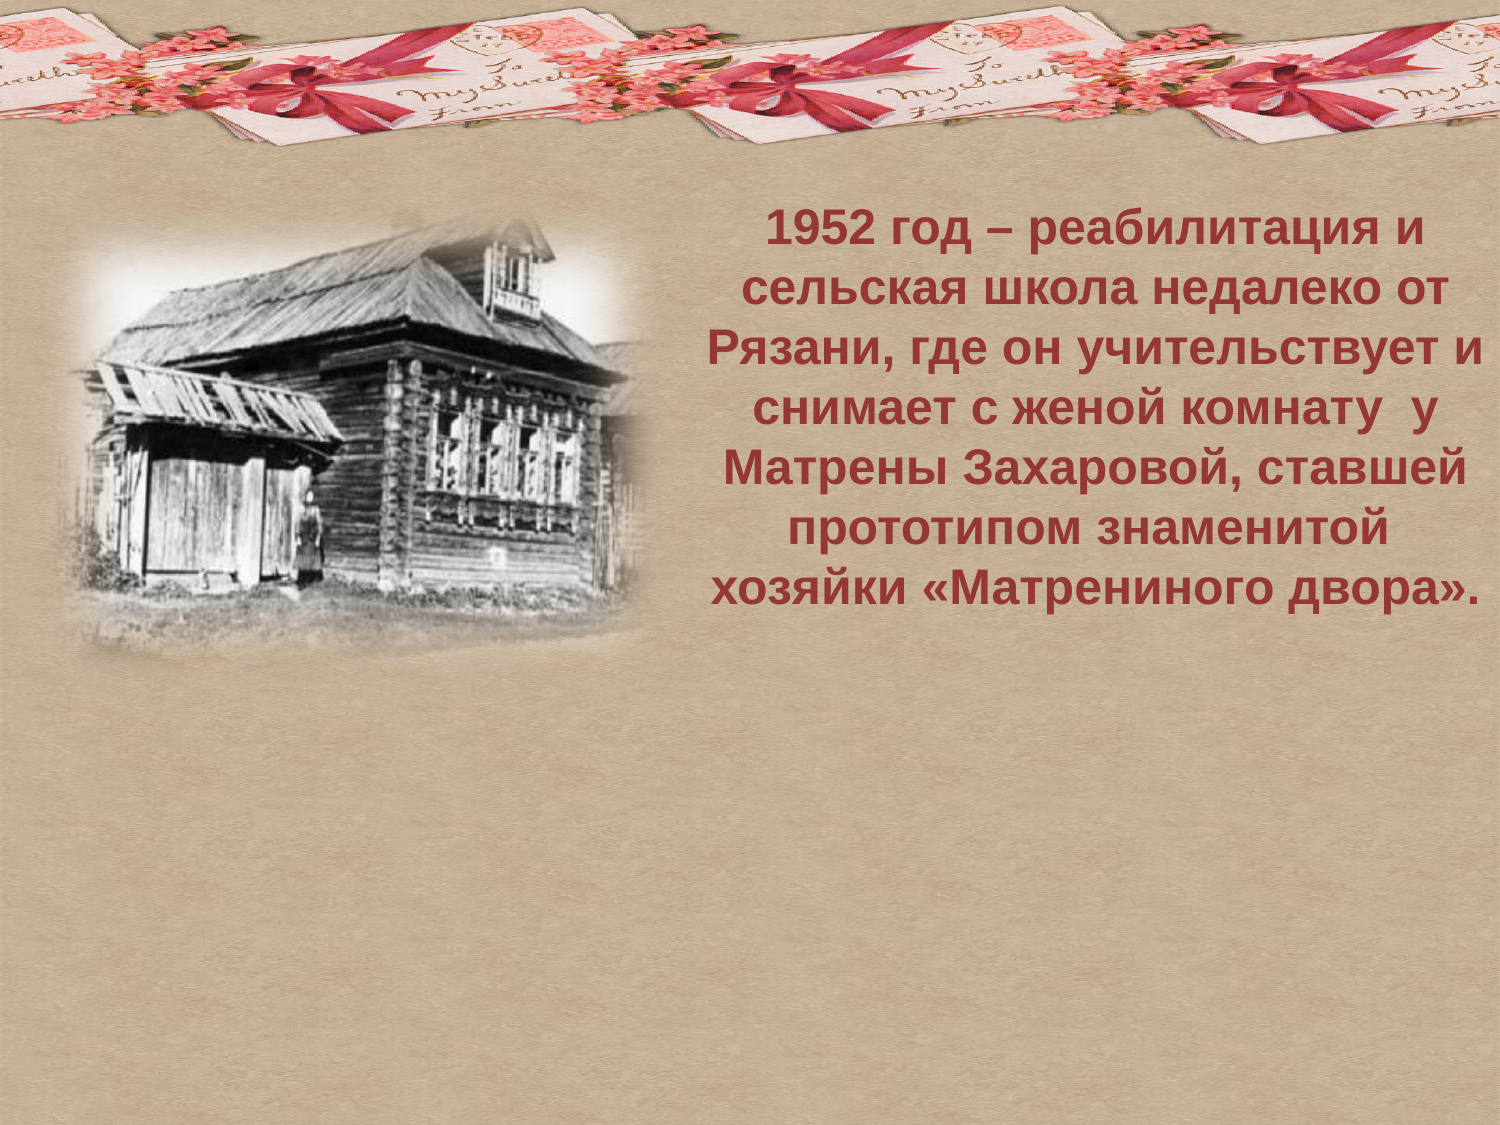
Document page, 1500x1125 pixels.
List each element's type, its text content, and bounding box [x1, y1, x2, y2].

text_box 1952 год – реабилитация и сельская школа недалеко от Рязани, где он учительствует и снимает с женой комнату у Матрены Захаровой, ставшей прототипом знаменитой хозяйки «Матрениного двора». [691, 187, 1500, 623]
picture [0, 0, 1500, 1125]
